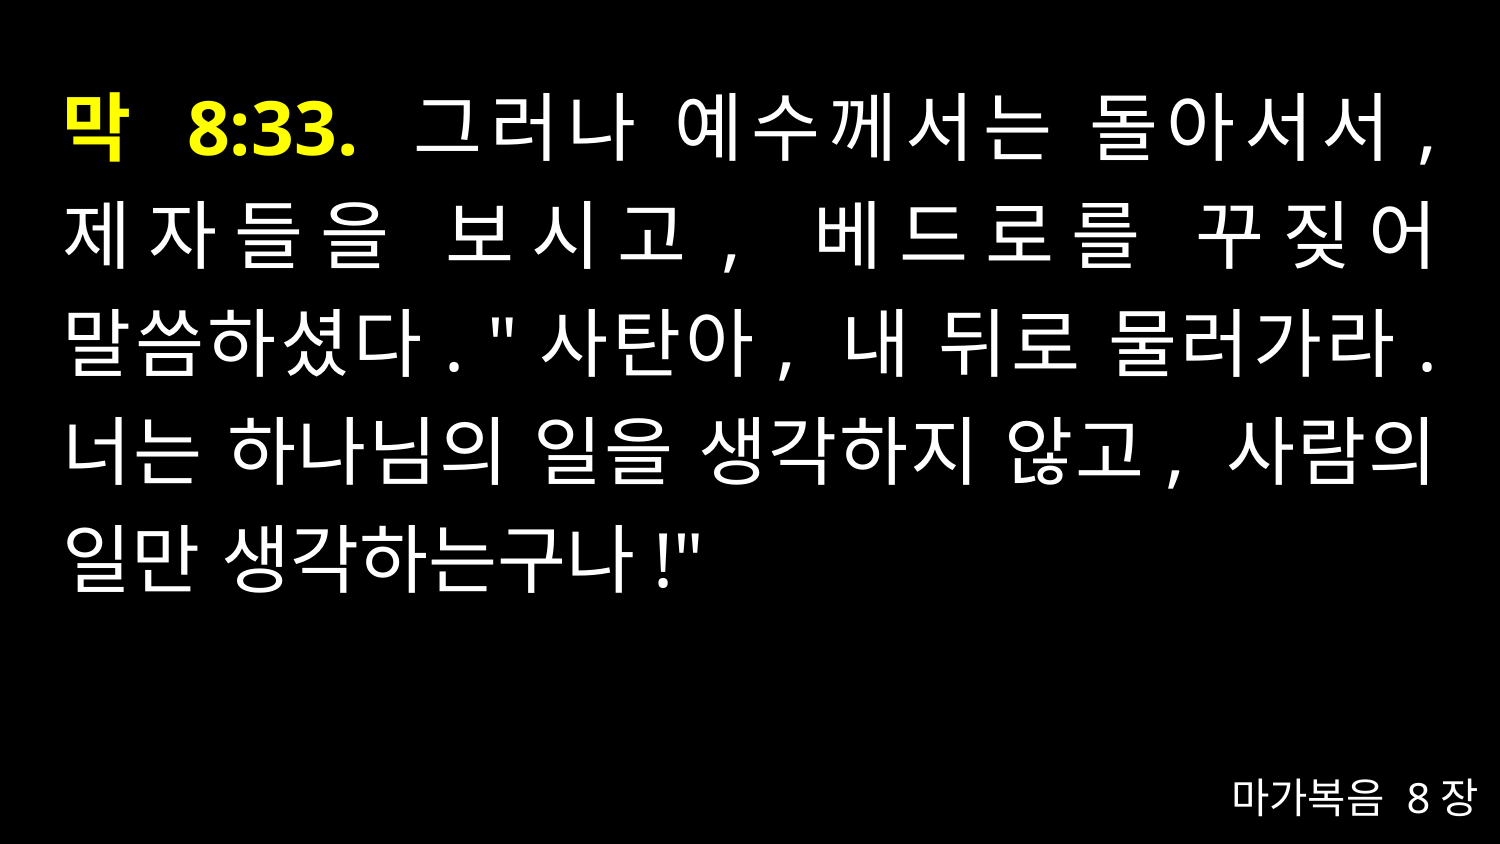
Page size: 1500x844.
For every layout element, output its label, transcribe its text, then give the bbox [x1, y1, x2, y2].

title 막 8:33. 그러나 예수께서는 돌아서서, 제자들을 보시고, 베드로를 꾸짖어 말씀하셨다. "사탄아, 내 뒤로 물러가라. 너는 하나님의 일을 생각하지 않고, 사람의 일만 생각하는구나!" [0, 0, 1500, 844]
subtitle 마가복음 8장 [916, 770, 1500, 844]
